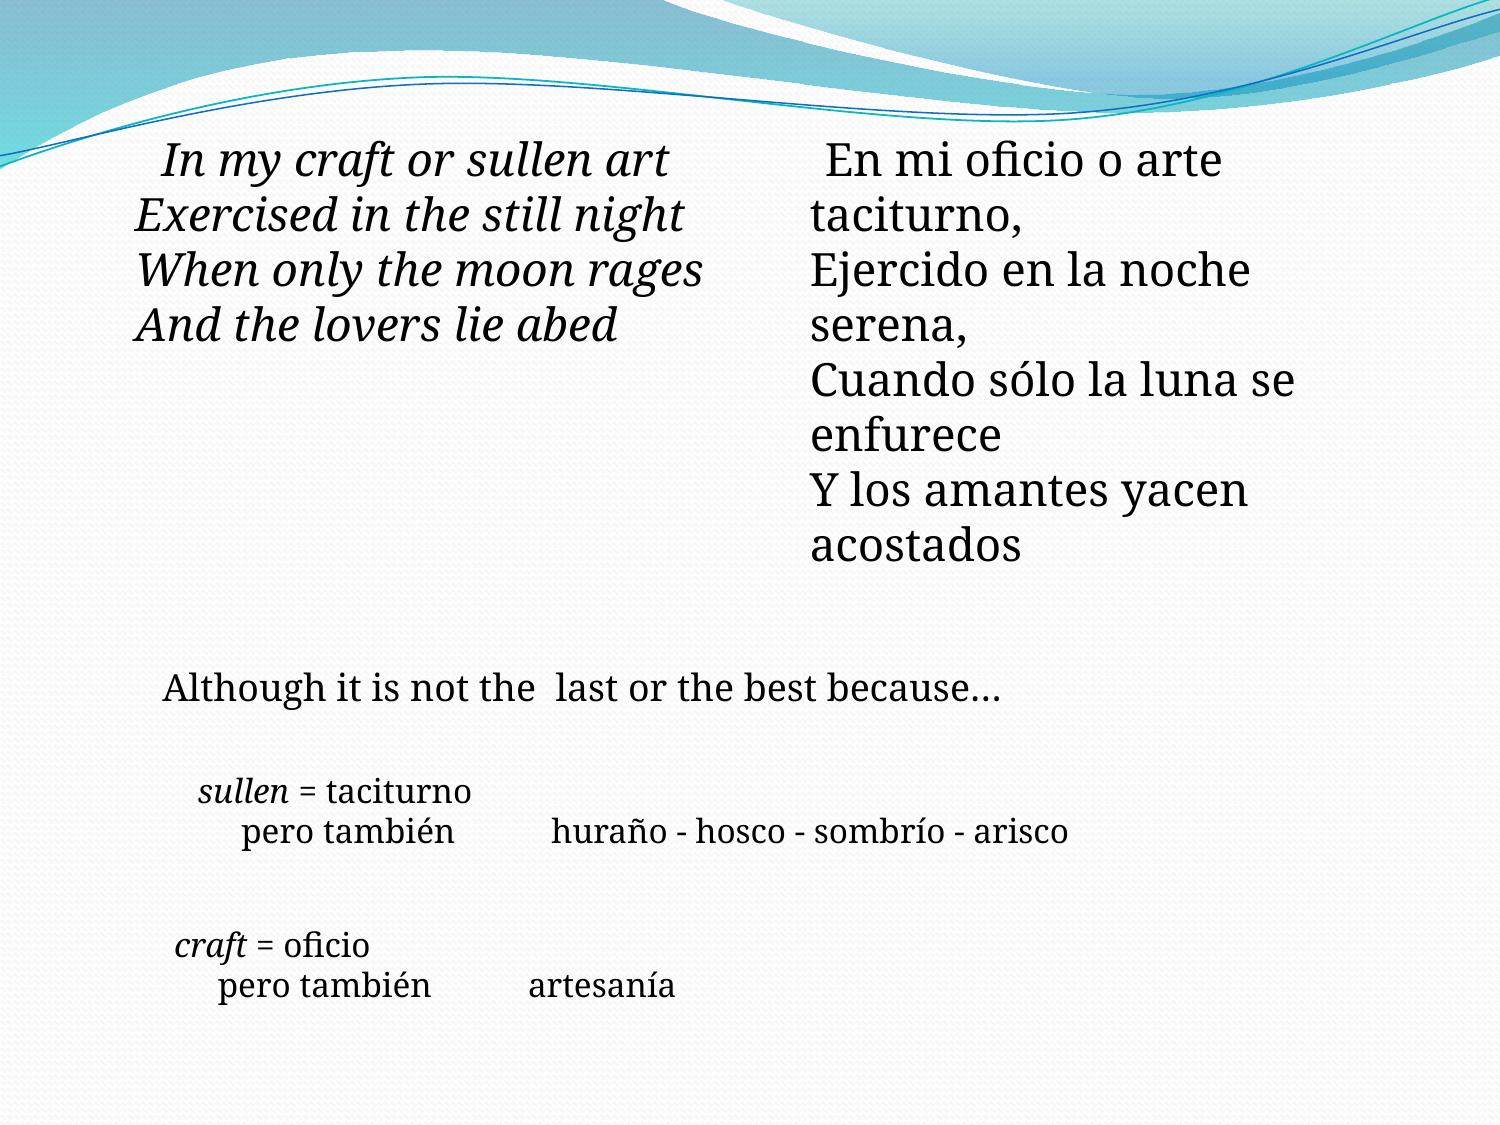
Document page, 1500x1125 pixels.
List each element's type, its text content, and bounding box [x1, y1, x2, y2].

text_box craft = oficio pero también artesanía [159, 916, 1270, 1012]
list En mi oficio o arte taciturno, Ejercido en la noche serena, Cuando sólo la luna se enfurece Y los amantes yacen acostados [750, 66, 1413, 657]
text_box Although it is not the last or the best because… [147, 656, 1128, 717]
text_box sullen = taciturno pero también huraño - hosco - sombrío - arisco [182, 763, 1353, 858]
list In my craft or sullen art Exercised in the still night When only the moon rages And the lovers lie abed [75, 66, 738, 445]
